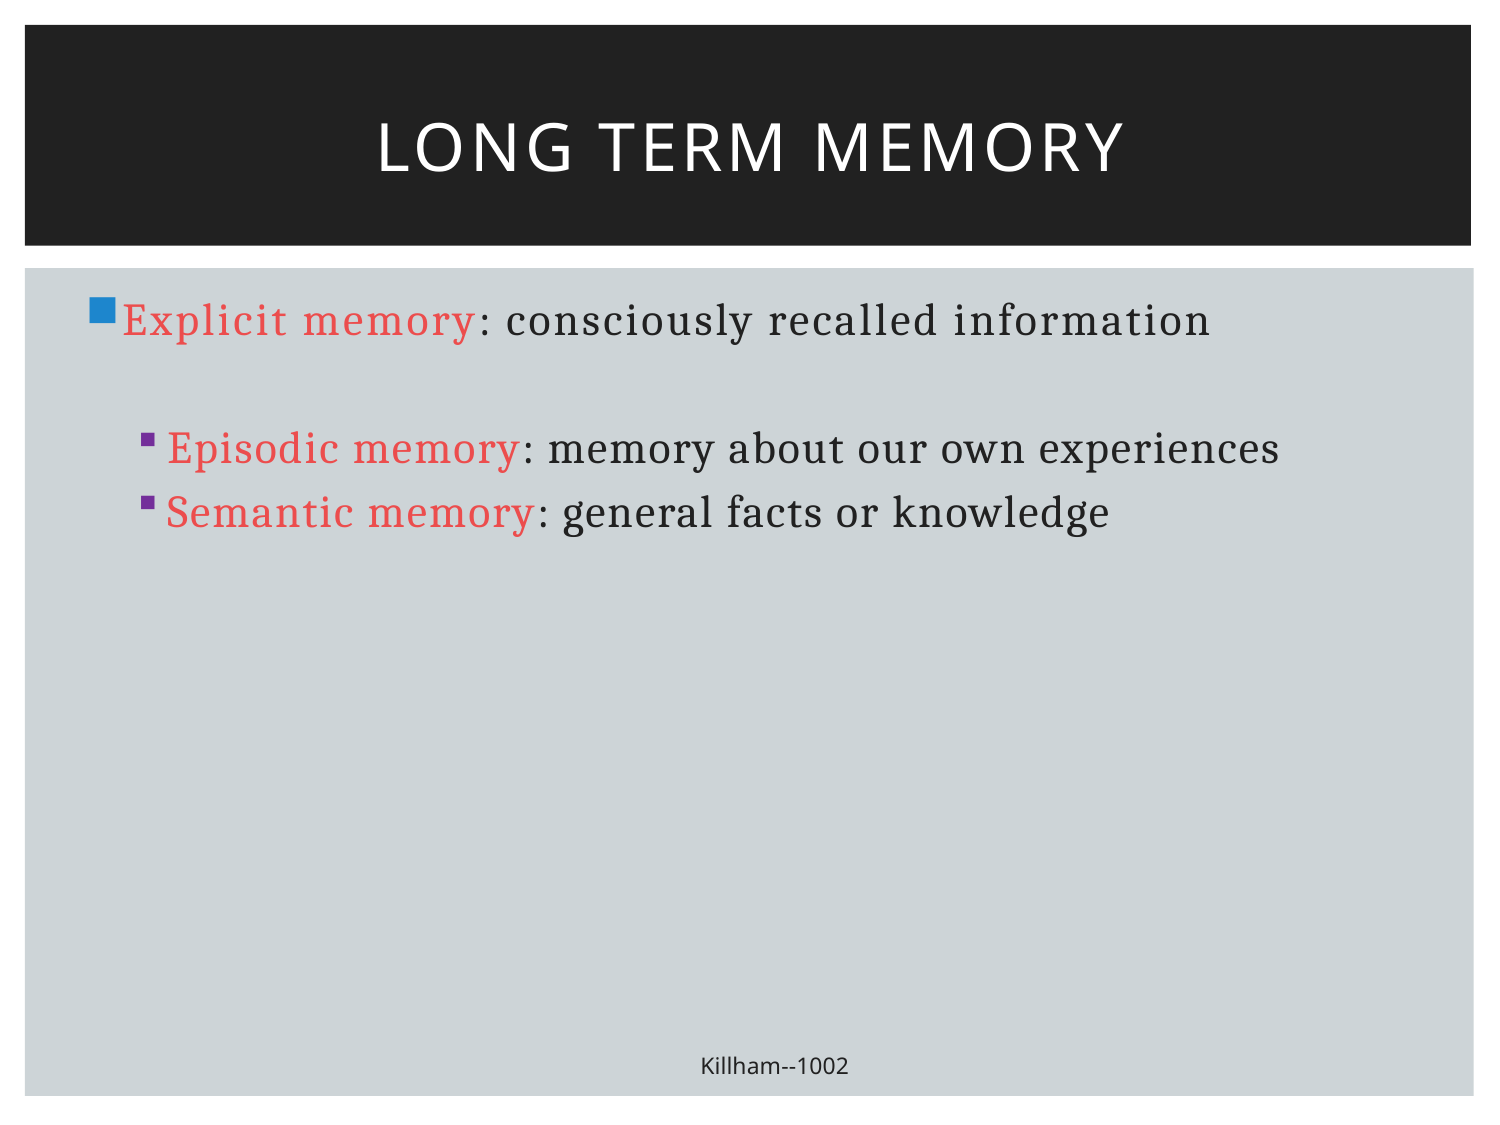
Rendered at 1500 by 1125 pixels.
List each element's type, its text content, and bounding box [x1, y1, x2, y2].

list Explicit memory: consciously recalled information Episodic memory: memory about our own experiences Semantic memory: general facts or knowledge [62, 281, 1442, 1005]
footer Killham--1002 [500, 1042, 1050, 1088]
title Long Term Memory [62, 58, 1438, 232]
